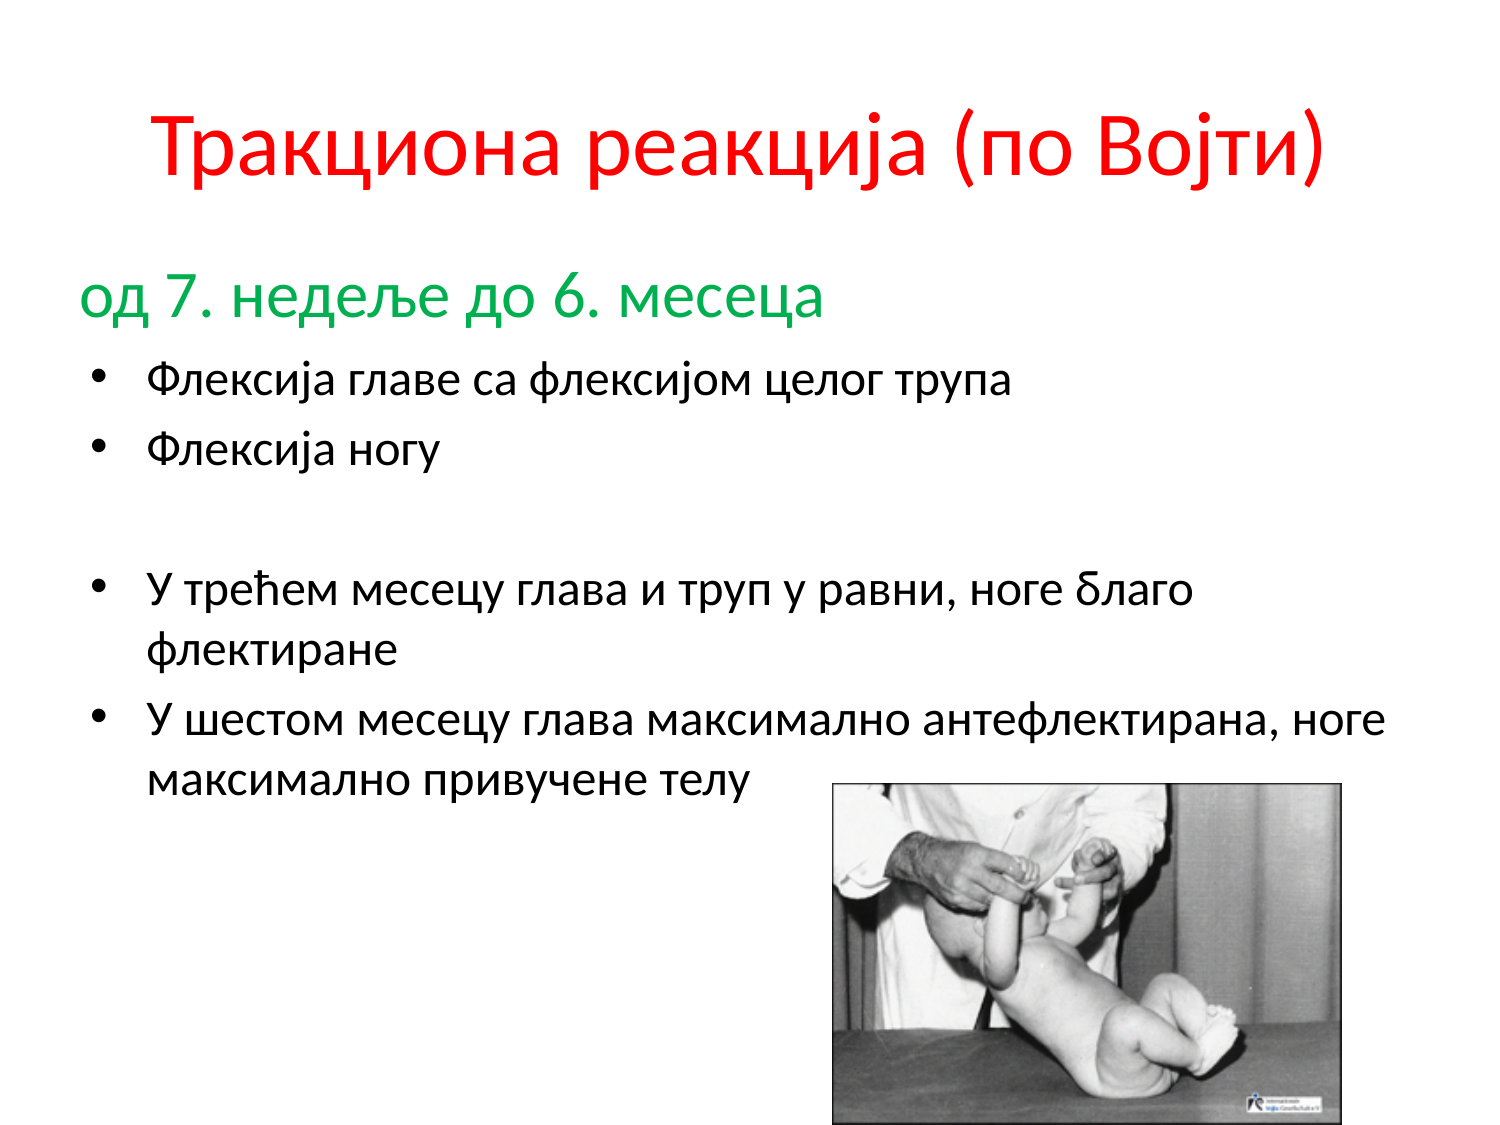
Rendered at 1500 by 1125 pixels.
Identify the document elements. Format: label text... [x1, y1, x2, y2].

picture [832, 783, 1342, 1125]
title Тракциона реакција (по Војти) [75, 45, 1425, 233]
text_box од 7. недеље до 6. месеца [64, 243, 1376, 339]
list Флексија главе са флексијом целог трупа Флексија ногу У трећем месeцу глава и труп у равни, ноге благо флектиране У шестом месецу глава максимално антефлектирана, ноге максимално привучене телу [75, 338, 1425, 1005]
